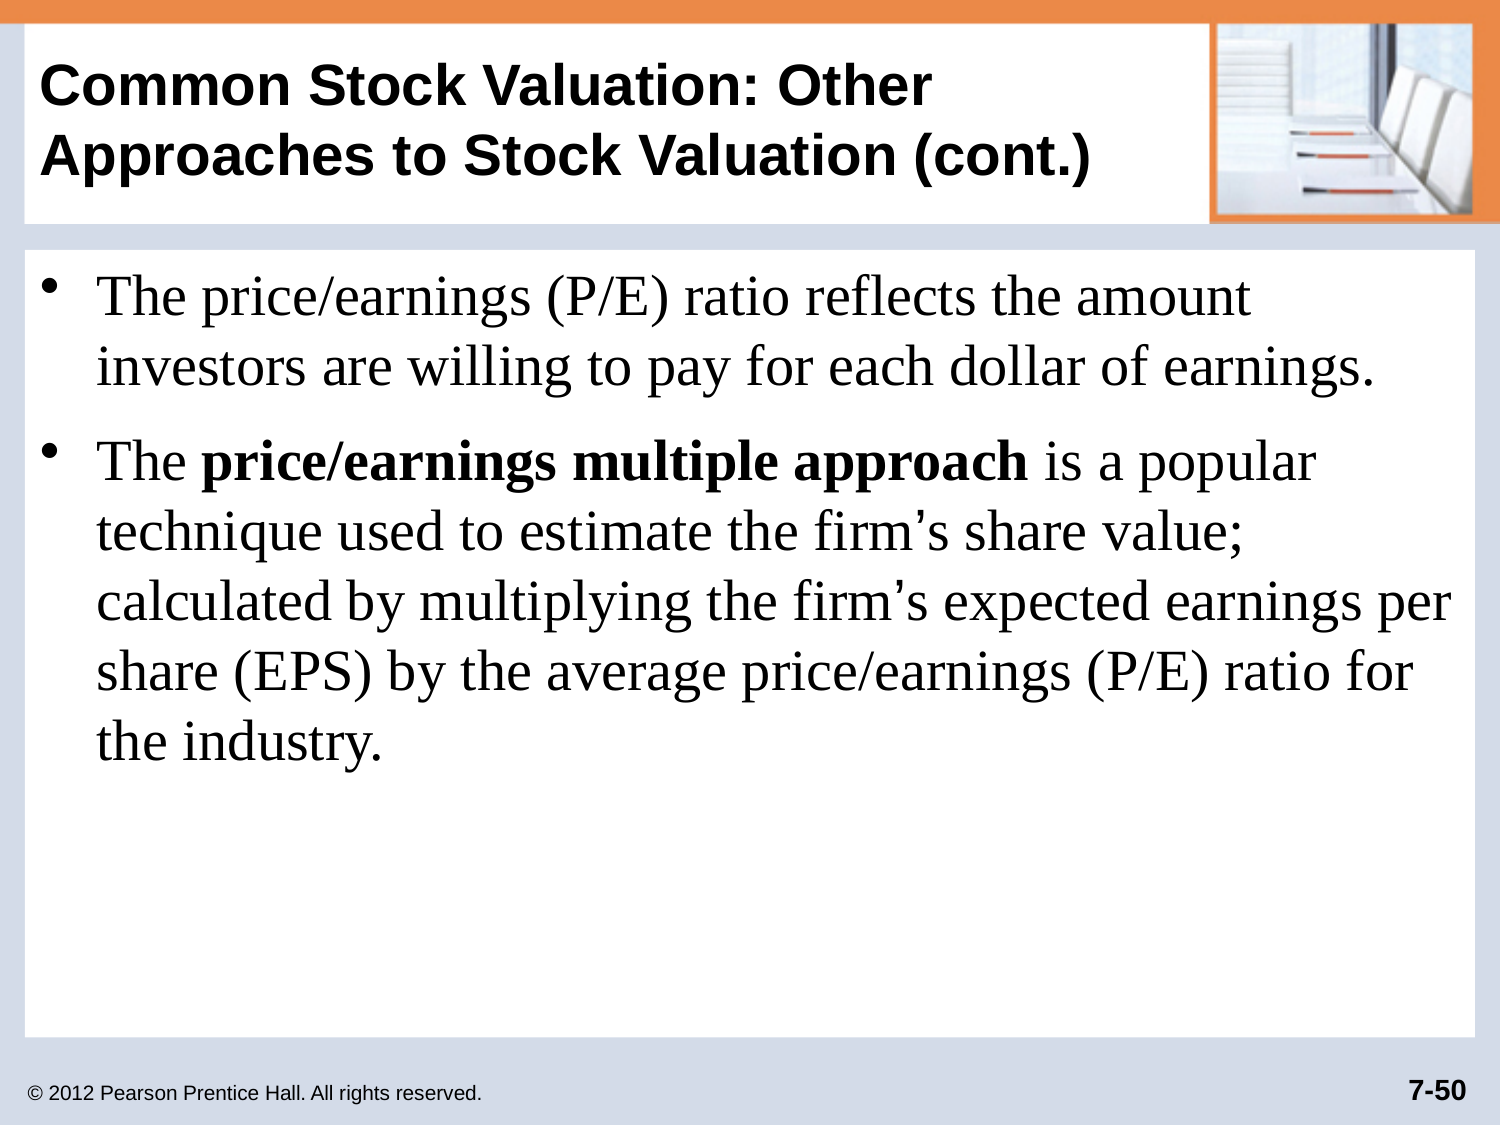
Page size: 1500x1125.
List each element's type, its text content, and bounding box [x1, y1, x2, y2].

list The price/earnings (P/E) ratio reflects the amount investors are willing to pay for each dollar of earnings. The price/earnings multiple approach is a popular technique used to estimate the firm’s share value; calculated by multiplying the firm’s expected earnings per share (EPS) by the average price/earnings (P/E) ratio for the industry. [24, 249, 1476, 1013]
slide_number 7-50 [1331, 1038, 1482, 1114]
title Common Stock Valuation: Other Approaches to Stock Valuation (cont.) [24, 39, 1201, 195]
footer © 2012 Pearson Prentice Hall. All rights reserved. [12, 1037, 938, 1113]
picture [0, 0, 1500, 224]
